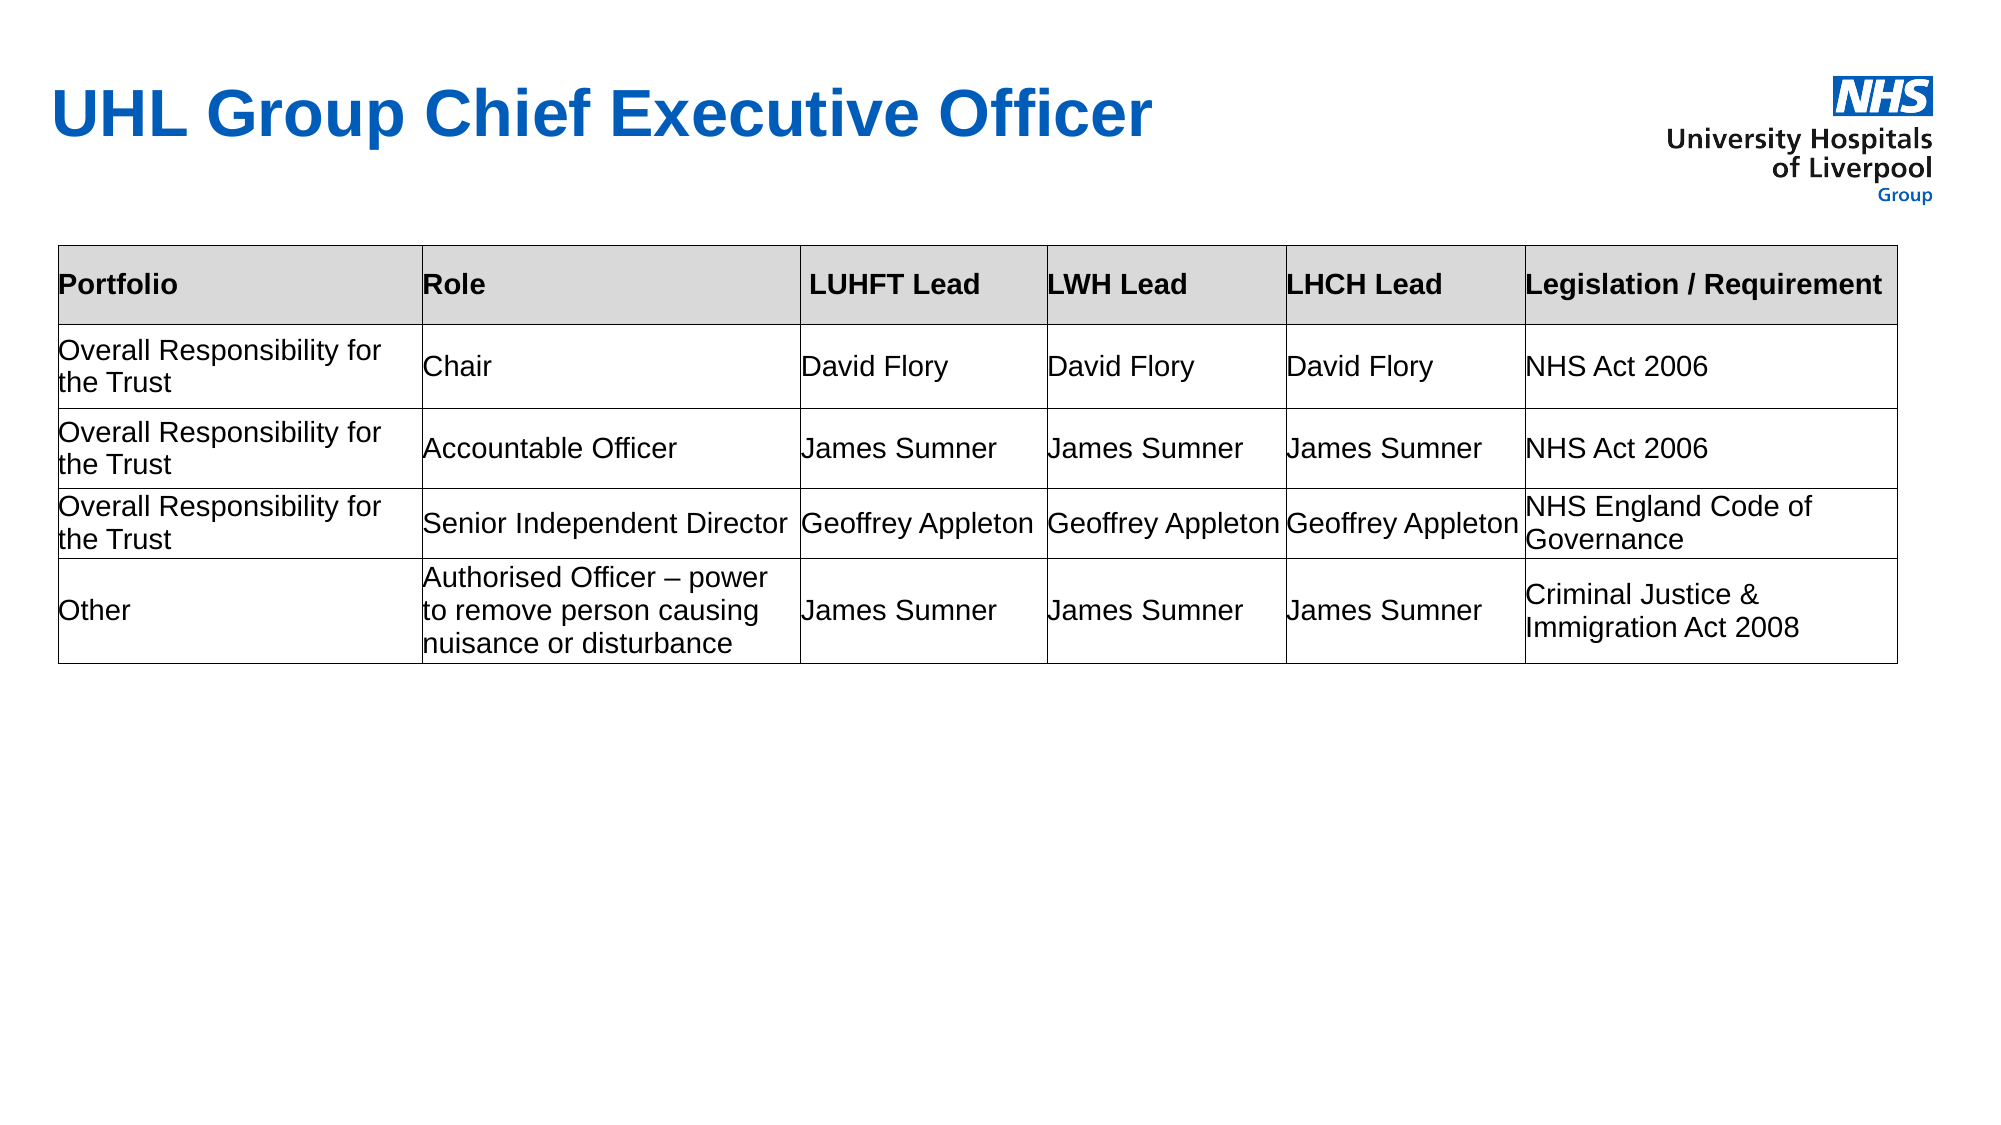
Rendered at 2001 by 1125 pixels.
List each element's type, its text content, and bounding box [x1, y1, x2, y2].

table_cell Overall Responsibility for the Trust [59, 409, 422, 488]
table_cell James Sumner [1287, 559, 1525, 663]
table_cell NHS Act 2006 [1526, 409, 1897, 488]
table_cell James Sumner [1048, 559, 1286, 663]
table_cell James Sumner [1287, 409, 1525, 488]
table_cell Geoffrey Appleton [801, 489, 1047, 558]
table_cell David Flory [1048, 325, 1286, 408]
table_cell James Sumner [801, 559, 1047, 663]
table_cell Authorised Officer – power to remove person causing nuisance or disturbance [423, 559, 800, 663]
table_header Portfolio [59, 246, 422, 324]
table_header LUHFT Lead [801, 246, 1047, 324]
table_header LWH Lead [1048, 246, 1286, 324]
table_header LHCH Lead [1287, 246, 1525, 324]
table_cell James Sumner [801, 409, 1047, 488]
table_cell NHS England Code of Governance [1526, 489, 1897, 558]
table_cell NHS Act 2006 [1526, 325, 1897, 408]
table_cell Chair [423, 325, 800, 408]
table_cell Senior Independent Director [423, 489, 800, 558]
table_cell Geoffrey Appleton [1048, 489, 1286, 558]
text_box UHL Group Chief Executive Officer [36, 54, 1507, 165]
table_cell David Flory [801, 325, 1047, 408]
table_cell Accountable Officer [423, 409, 800, 488]
picture [1601, 0, 2000, 282]
table_header Role [423, 246, 800, 324]
table_cell David Flory [1287, 325, 1525, 408]
table_cell Overall Responsibility for the Trust [59, 325, 422, 408]
table_cell James Sumner [1048, 409, 1286, 488]
table_cell Criminal Justice & Immigration Act 2008 [1526, 559, 1897, 663]
table_header Legislation / Requirement [1526, 246, 1897, 324]
table_cell Geoffrey Appleton [1287, 489, 1525, 558]
table_cell Overall Responsibility for the Trust [59, 489, 422, 558]
table_cell Other [59, 559, 422, 663]
